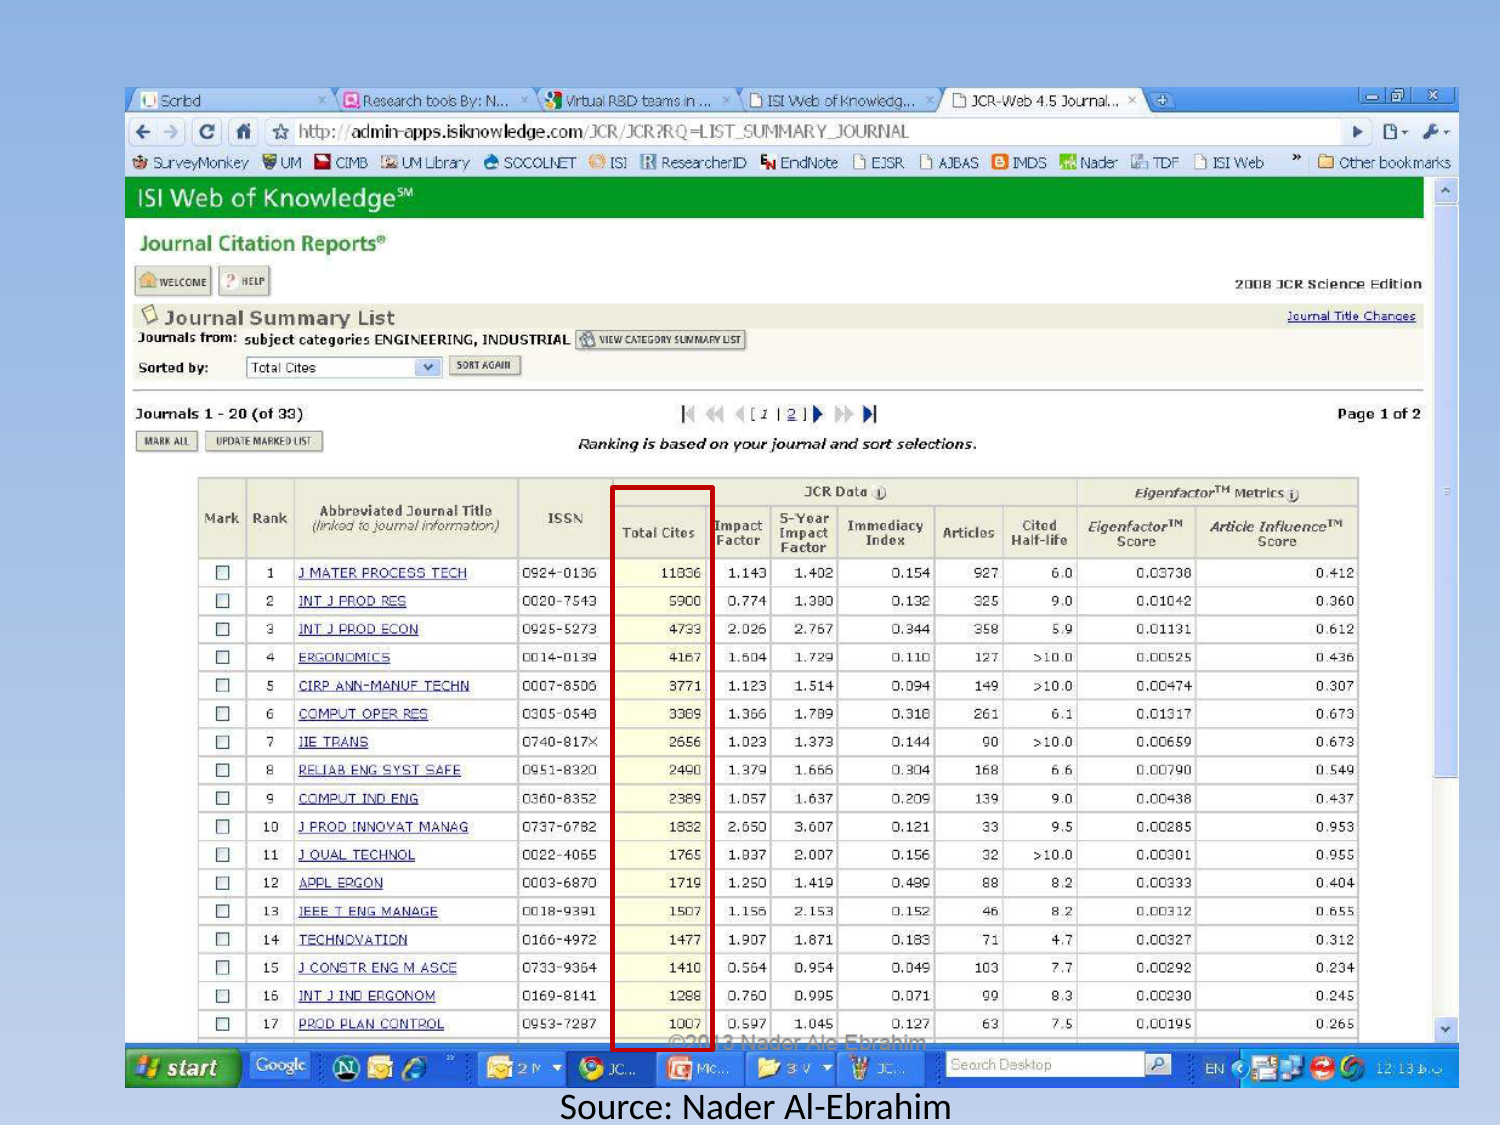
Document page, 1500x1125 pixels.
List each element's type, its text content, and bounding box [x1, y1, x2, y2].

picture [124, 87, 1459, 1088]
text_box Source: Nader Al-Ebrahim [349, 1096, 1163, 1125]
